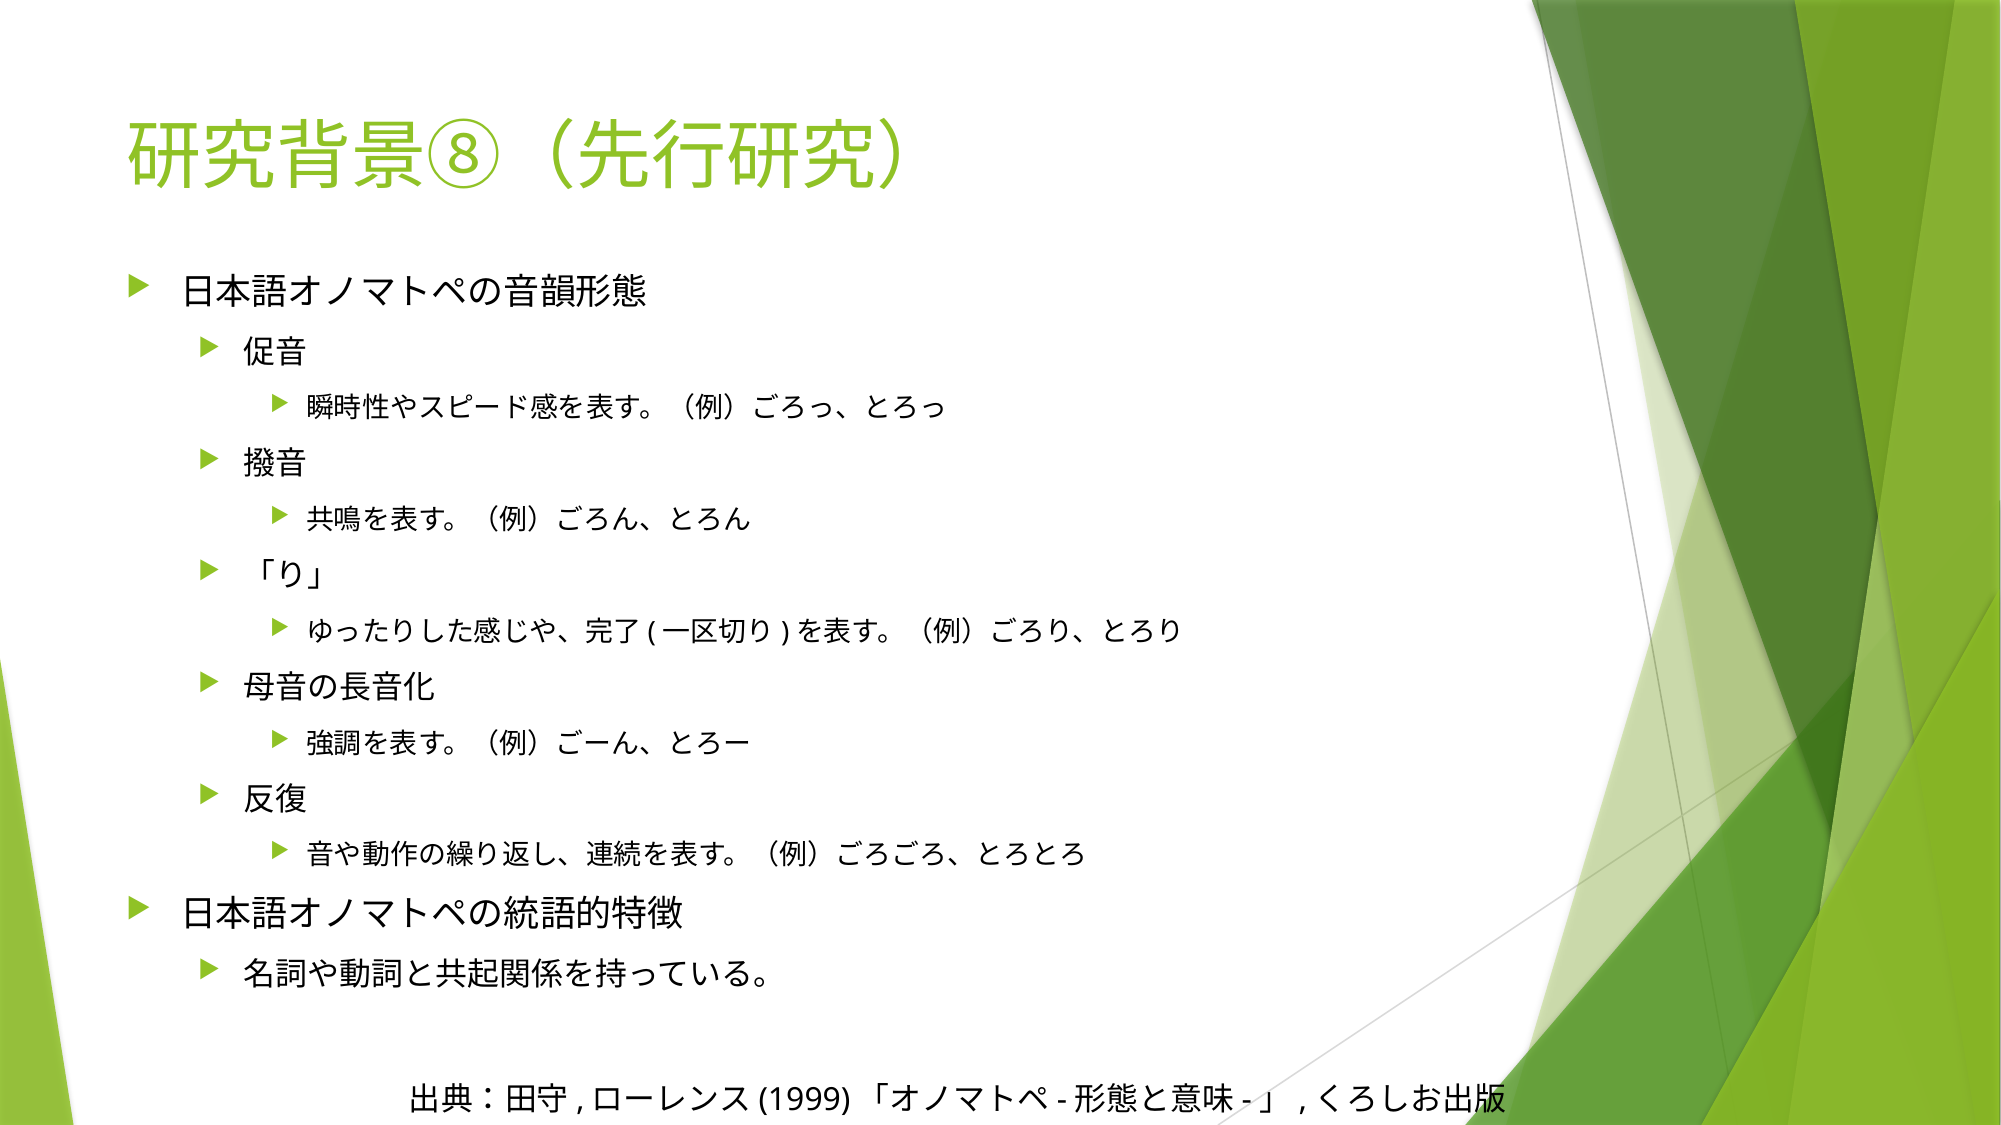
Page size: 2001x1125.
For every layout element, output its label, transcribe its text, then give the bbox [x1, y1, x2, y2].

list 日本語オノマトペの音韻形態 促音 瞬時性やスピード感を表す。（例）ごろっ、とろっ 撥音 共鳴を表す。（例）ごろん、とろん 「り」 ゆったりした感じや、完了(一区切り)を表す。（例）ごろり、とろり 母音の長音化 強調を表す。（例）ごーん、とろー 反復 音や動作の繰り返し、連続を表す。（例）ごろごろ、とろとろ 日本語オノマトペの統語的特徴 名詞や動詞と共起関係を持っている。 出典：田守,ローレンス(1999)「オノマトペ-形態と意味-」,くろしお出版 [111, 260, 1522, 1125]
title 研究背景⑧（先行研究） [111, 99, 1522, 260]
